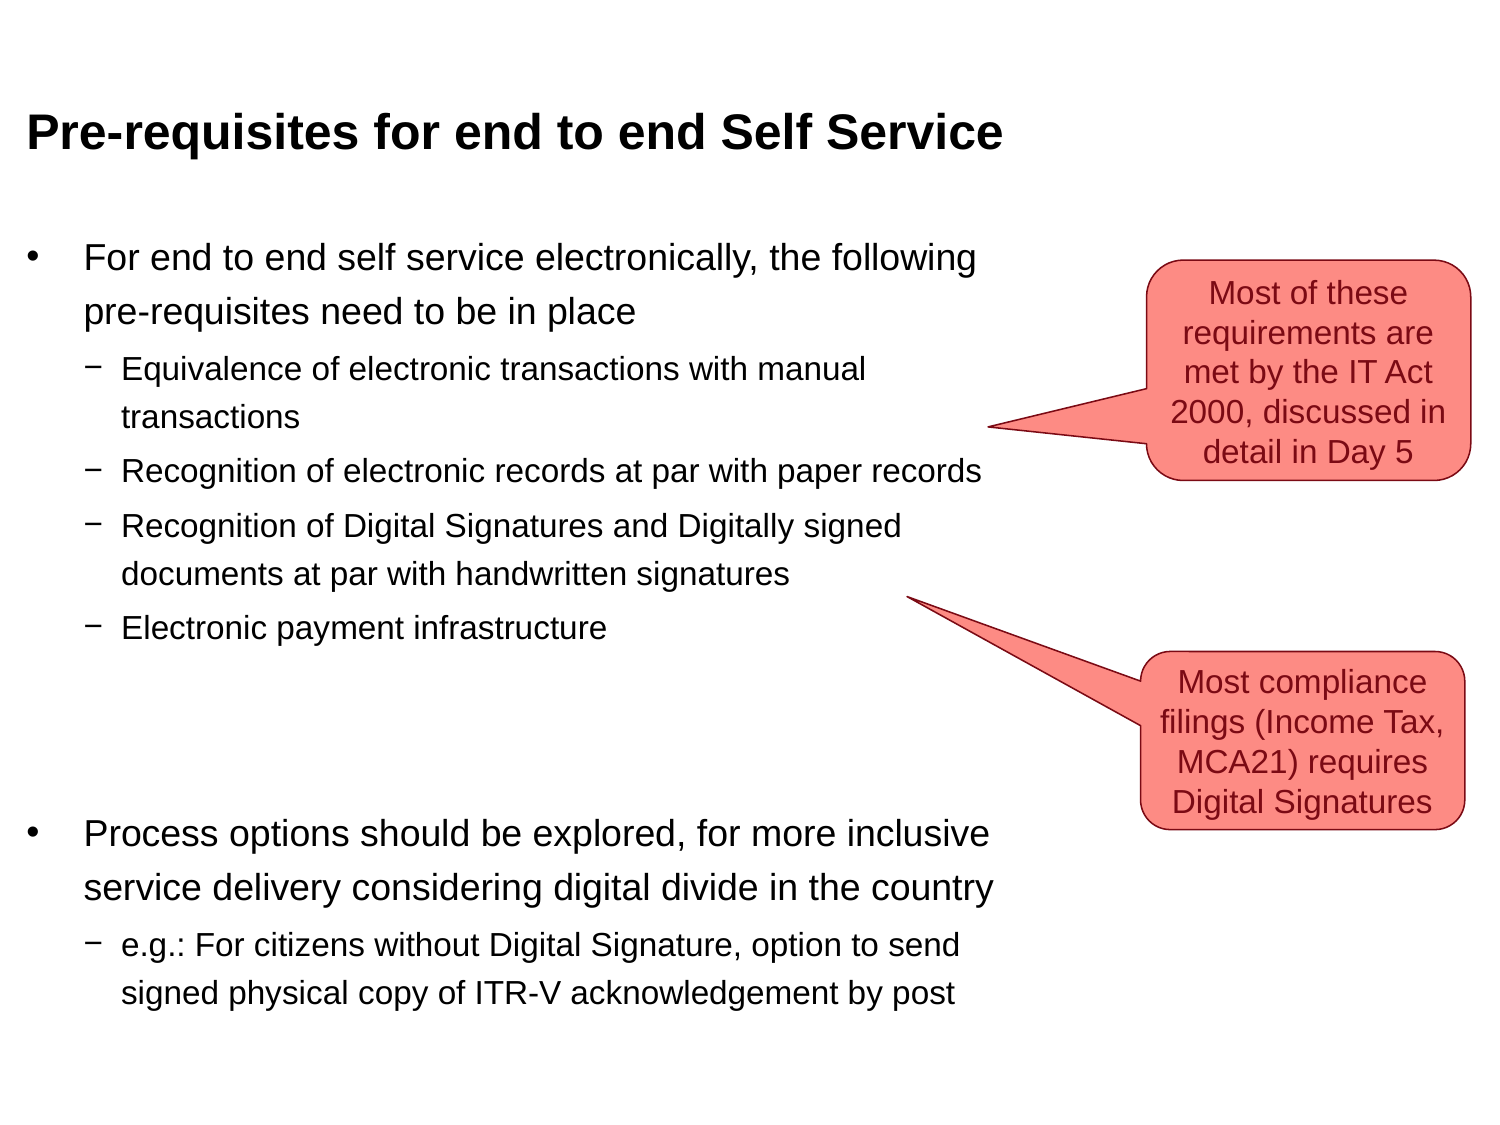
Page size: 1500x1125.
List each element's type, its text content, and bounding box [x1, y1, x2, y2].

text_box Most compliance filings (Income Tax, MCA21) requires Digital Signatures [907, 596, 1465, 830]
list For end to end self service electronically, the following pre-requisites need to be in place Equivalence of electronic transactions with manual transactions Recognition of electronic records at par with paper records Recognition of Digital Signatures and Digitally signed documents at par with handwritten signatures Electronic payment infrastructure Process options should be explored, for more inclusive service delivery considering digital divide in the country e.g.: For citizens without Digital Signature, option to send signed physical copy of ITR-V acknowledgement by post [26, 223, 1048, 1037]
title Pre-requisites for end to end Self Service [26, 99, 1472, 224]
text_box Most of these requirements are met by the IT Act 2000, discussed in detail in Day 5 [988, 260, 1471, 481]
